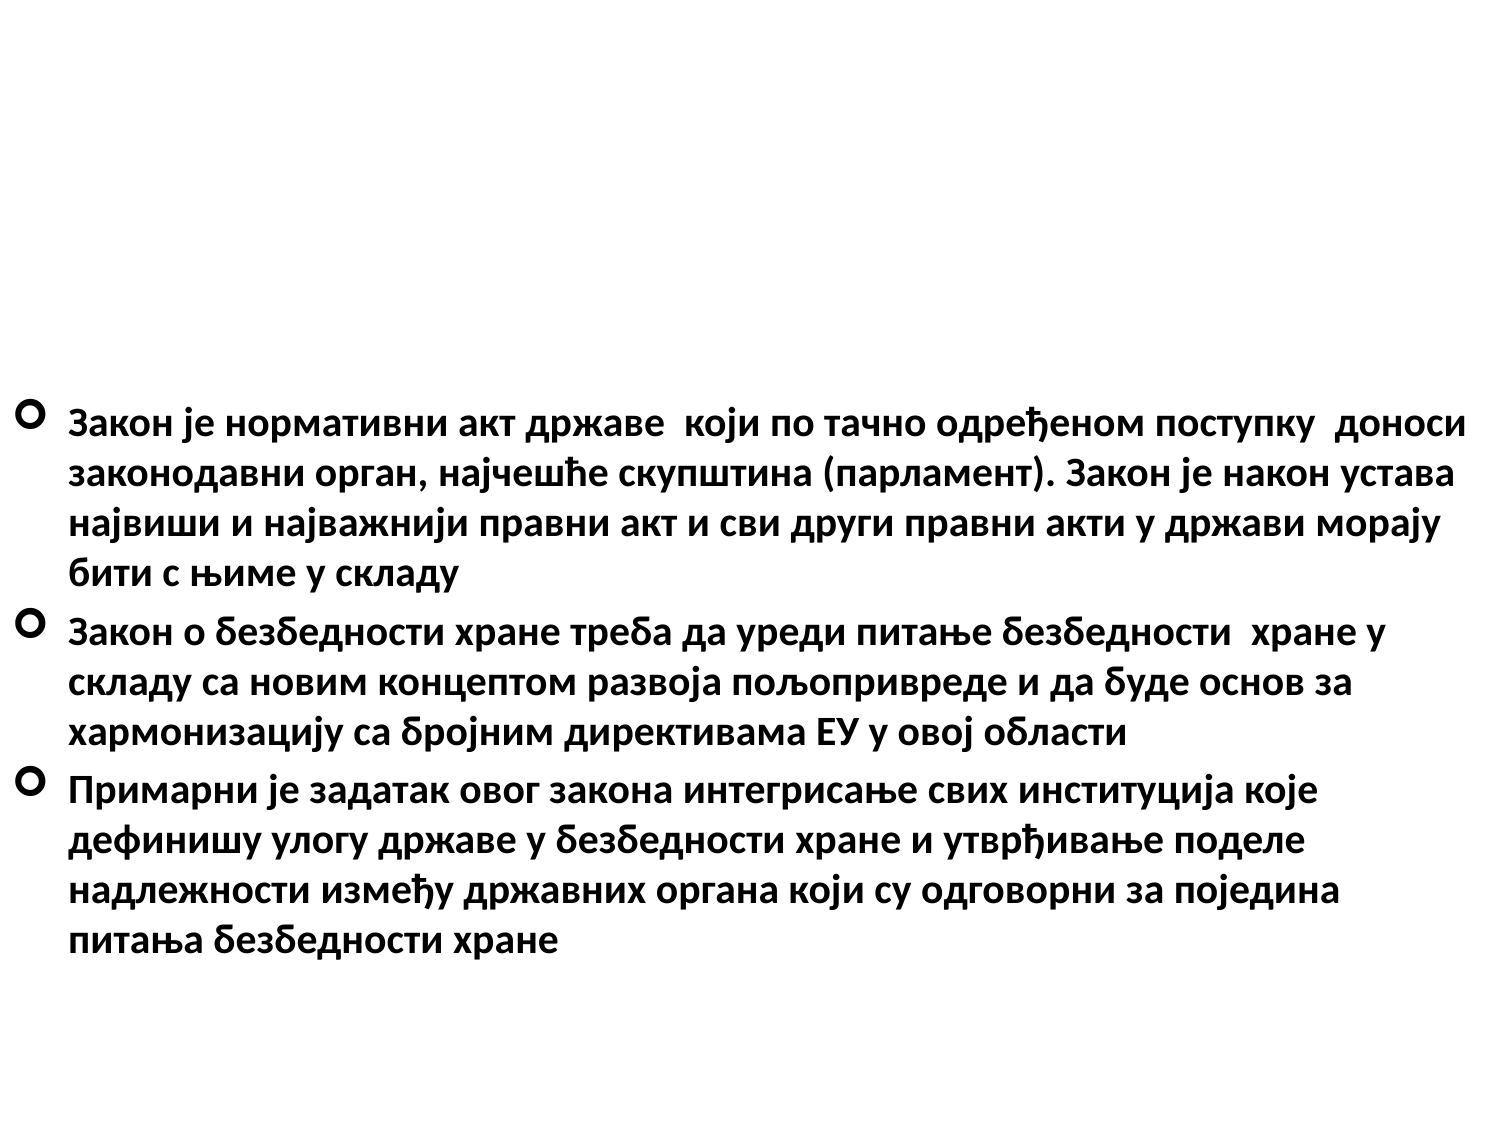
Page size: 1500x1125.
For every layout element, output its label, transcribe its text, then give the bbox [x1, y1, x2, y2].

list Закон је нормативни акт државе који по тачно одређеном поступку доноси законодавни орган, најчешће скупштина (парламент). Закон је након устава највиши и најважнији правни акт и сви други правни акти у држави морају бити с њиме у складу Закон о безбедности хране треба да уреди питање безбедности хране у складу са новим концептом развоја пољопривреде и да буде основ за хармонизацију са бројним директивама ЕУ у овој области Примарни је задатак овог закона интегрисање свих институција које дефинишу улогу државе у безбедности хране и утврђивање поделе надлежности између државних органа који су одговорни за поједина питања безбедности хране [0, 387, 1497, 1125]
